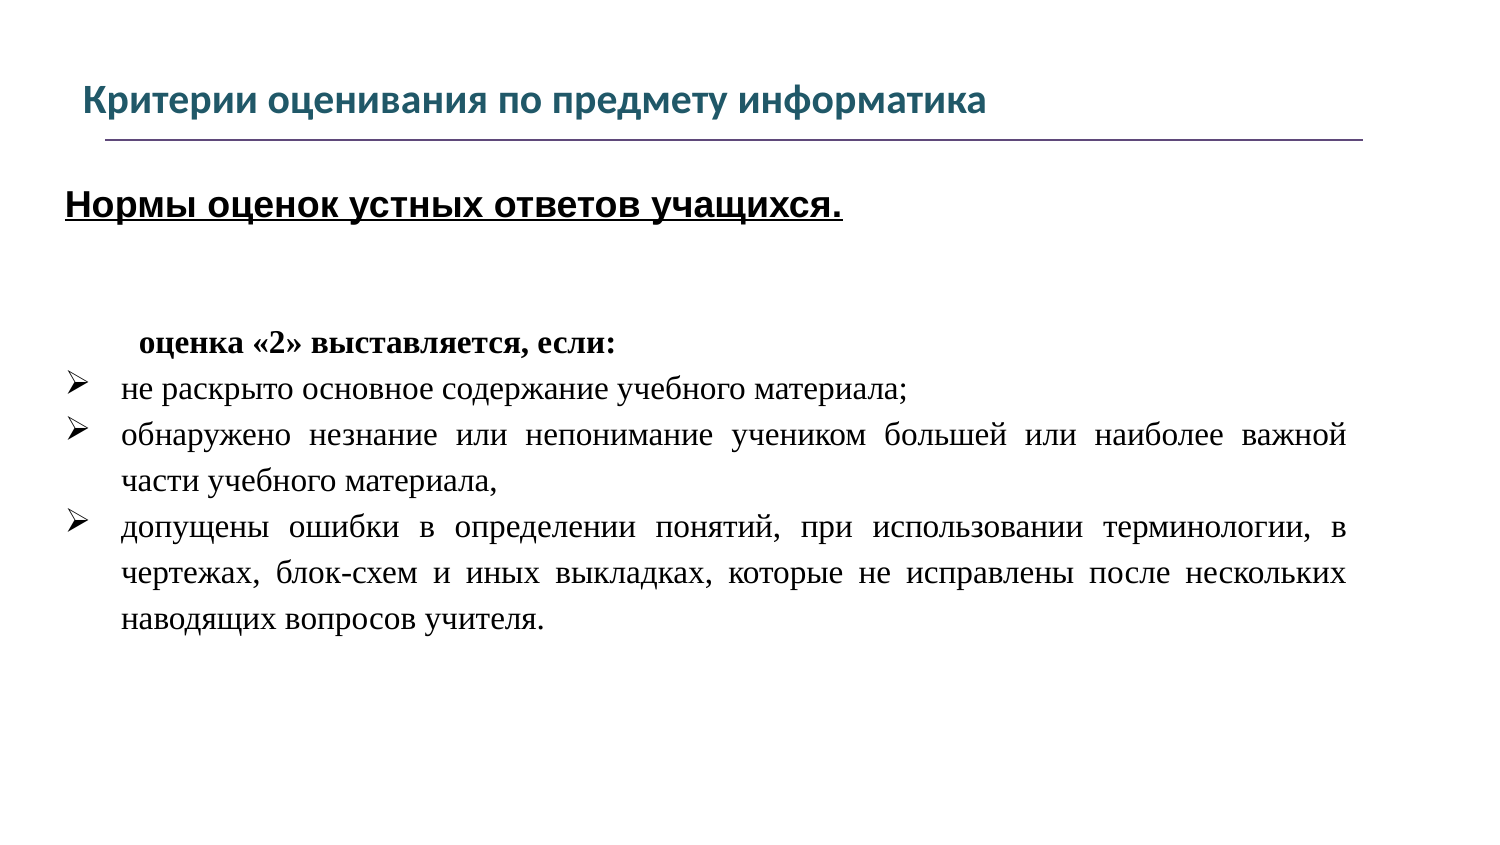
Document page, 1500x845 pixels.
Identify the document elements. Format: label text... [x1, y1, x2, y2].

text_box Нормы оценок устных ответов учащихся. оценка «2» выставляется, если: не раскрыто основное содержание учебного материала; обнаружено незнание или непонимание учеником большей или наиболее важной части учебного материала, допущены ошибки в определении понятий, при использовании терминологии, в чертежах, блок-схем и иных выкладках, которые не исправлены после нескольких наводящих вопросов учителя. [50, 172, 1364, 684]
title Критерии оценивания по предмету информатика [83, 28, 1417, 213]
